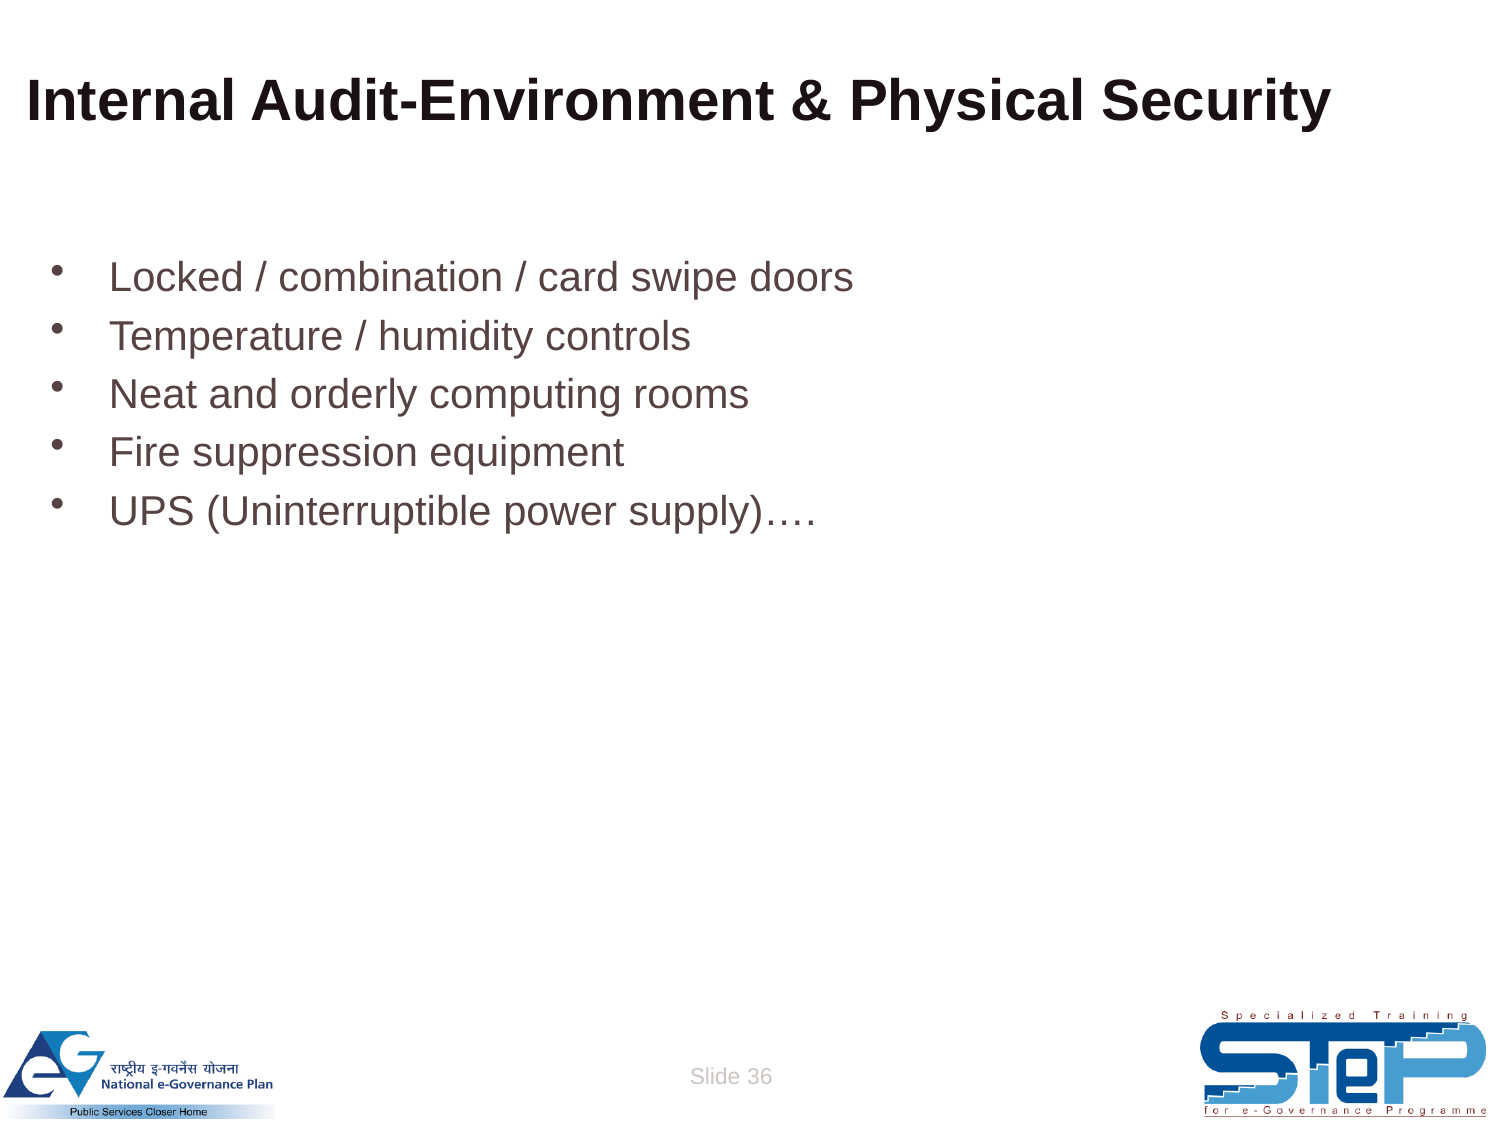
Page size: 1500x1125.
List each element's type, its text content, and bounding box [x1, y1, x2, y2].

picture [1200, 1011, 1486, 1117]
picture [2, 1031, 275, 1119]
list Locked / combination / card swipe doors Temperature / humidity controls Neat and orderly computing rooms Fire suppression equipment UPS (Uninterruptible power supply)…. [49, 249, 1326, 876]
title Internal Audit-Environment & Physical Security [26, 62, 1472, 187]
